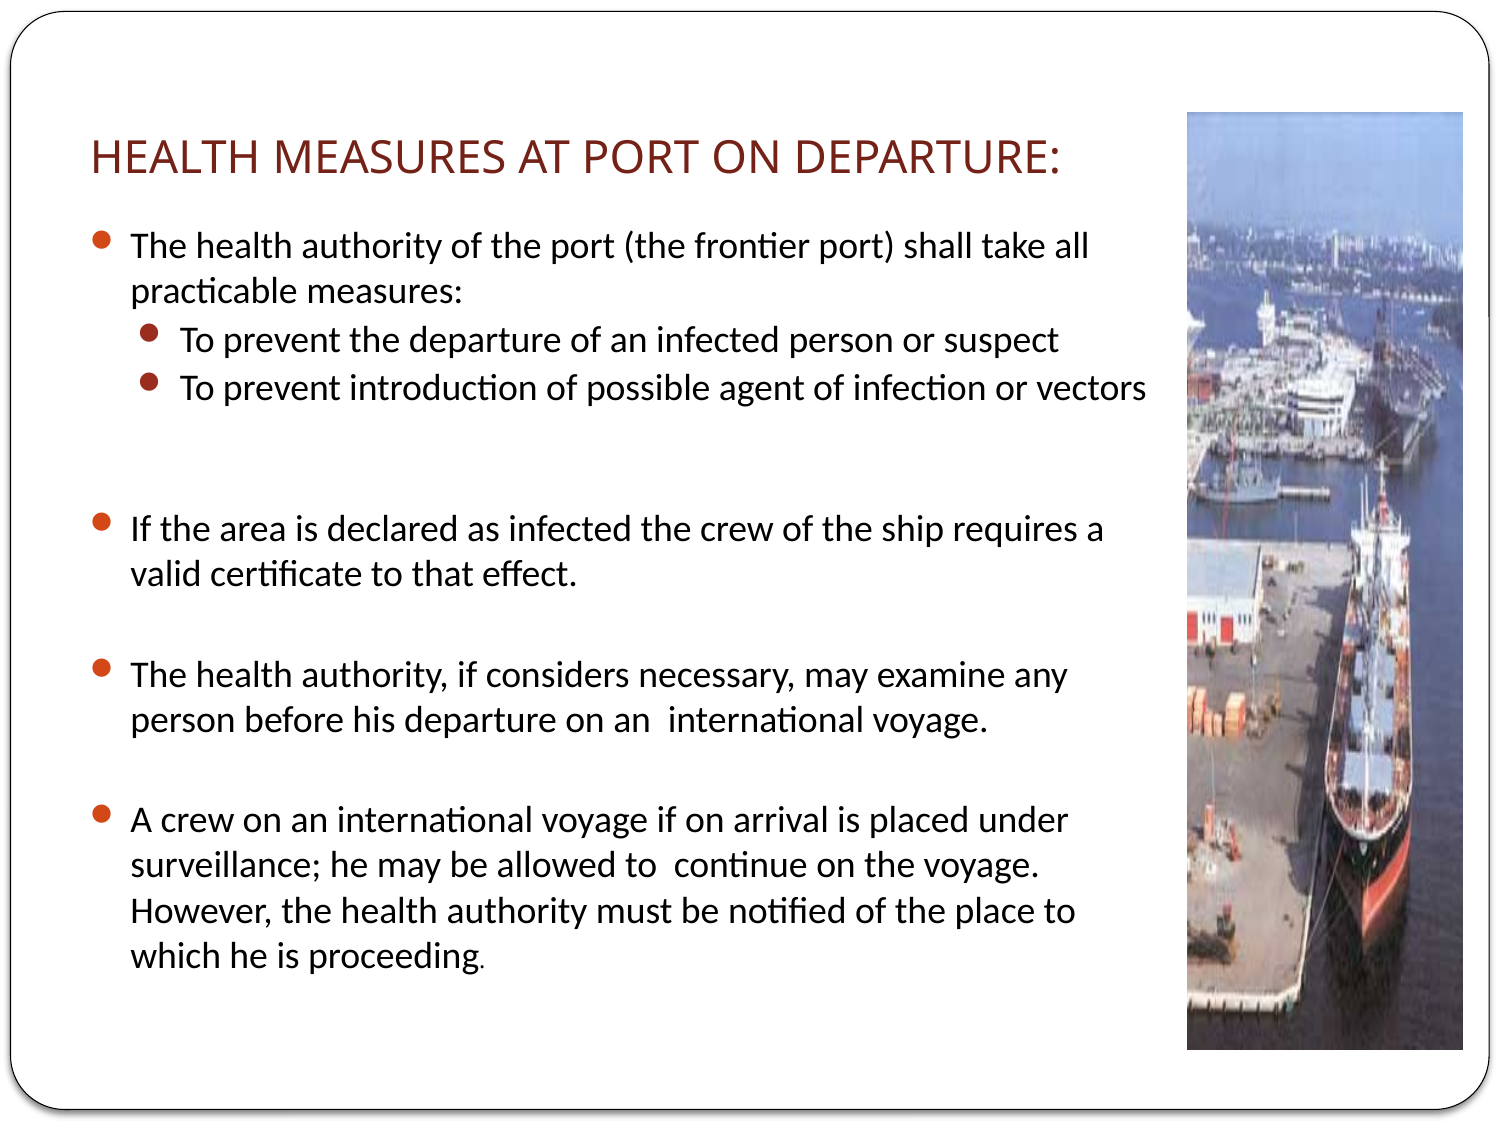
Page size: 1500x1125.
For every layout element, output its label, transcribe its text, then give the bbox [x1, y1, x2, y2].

list HEALTH MEASURES AT PORT ON DEPARTURE: The health authority of the port (the frontier port) shall take all practicable measures: To prevent the departure of an infected person or suspect To prevent introduction of possible agent of infection or vectors If the area is declared as infected the crew of the ship requires a valid certificate to that effect. The health authority, if considers necessary, may examine any person before his departure on an international voyage. A crew on an international voyage if on arrival is placed under surveillance; he may be allowed to continue on the voyage. However, the health authority must be notified of the place to which he is proceeding. [75, 87, 1188, 1005]
picture [1187, 112, 1463, 1051]
